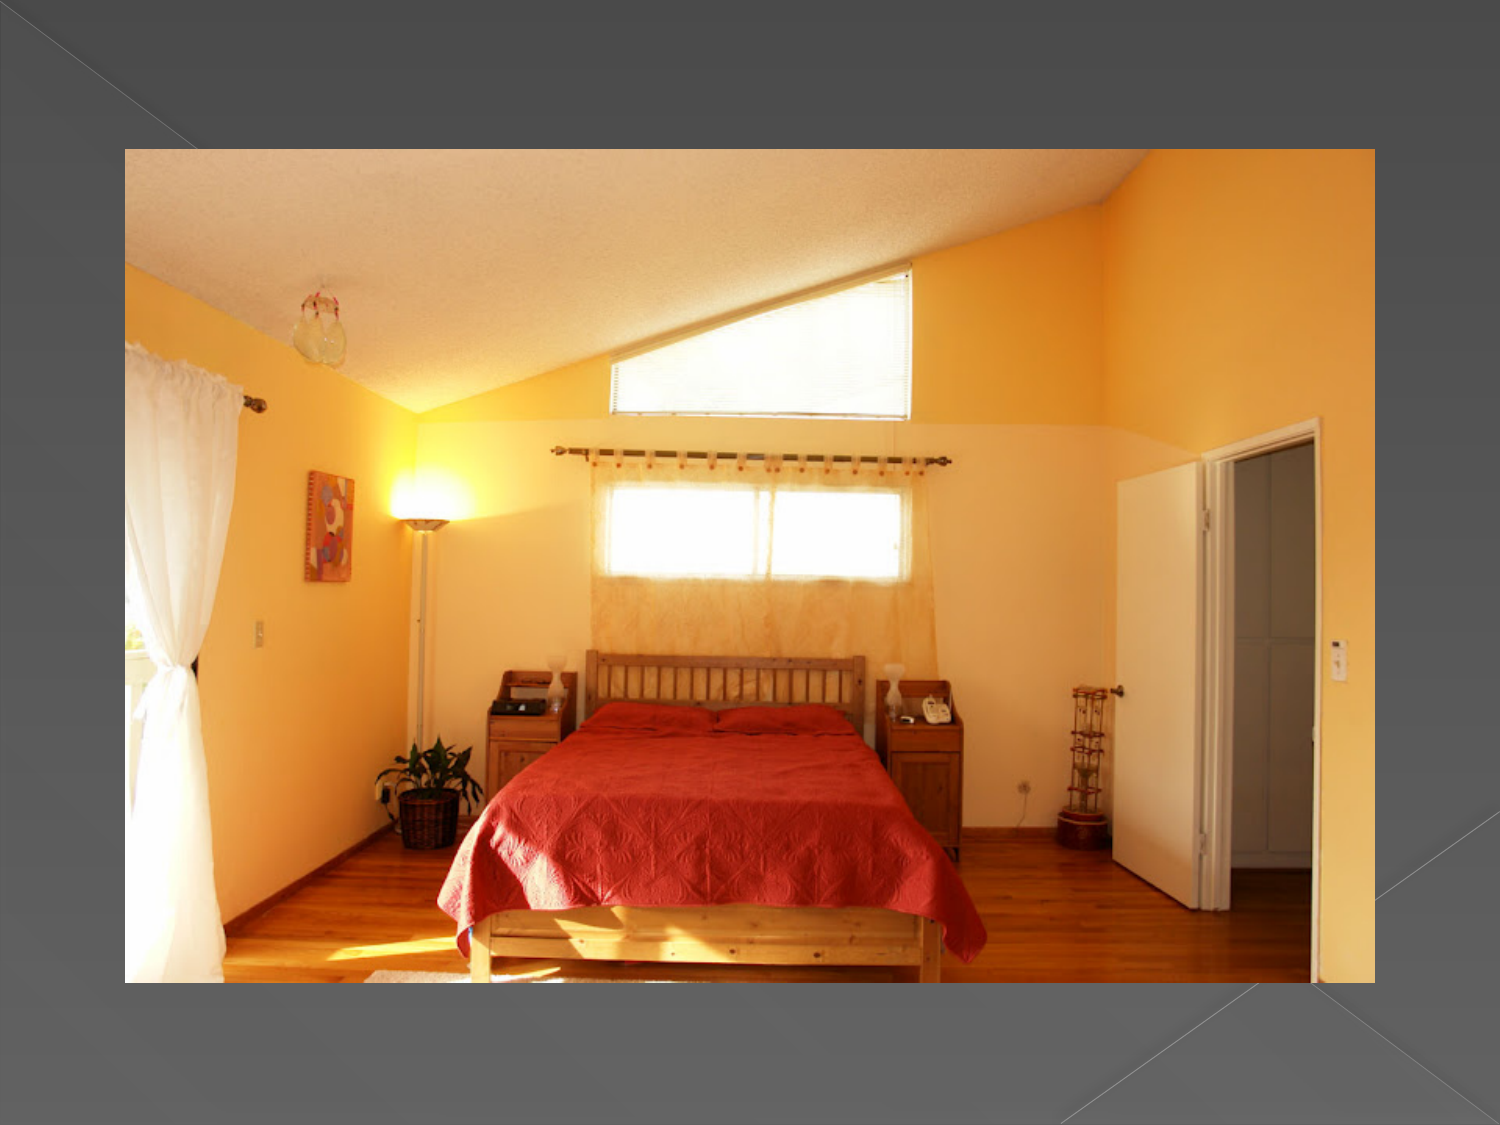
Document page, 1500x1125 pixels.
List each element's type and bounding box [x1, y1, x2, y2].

picture [124, 149, 1376, 983]
